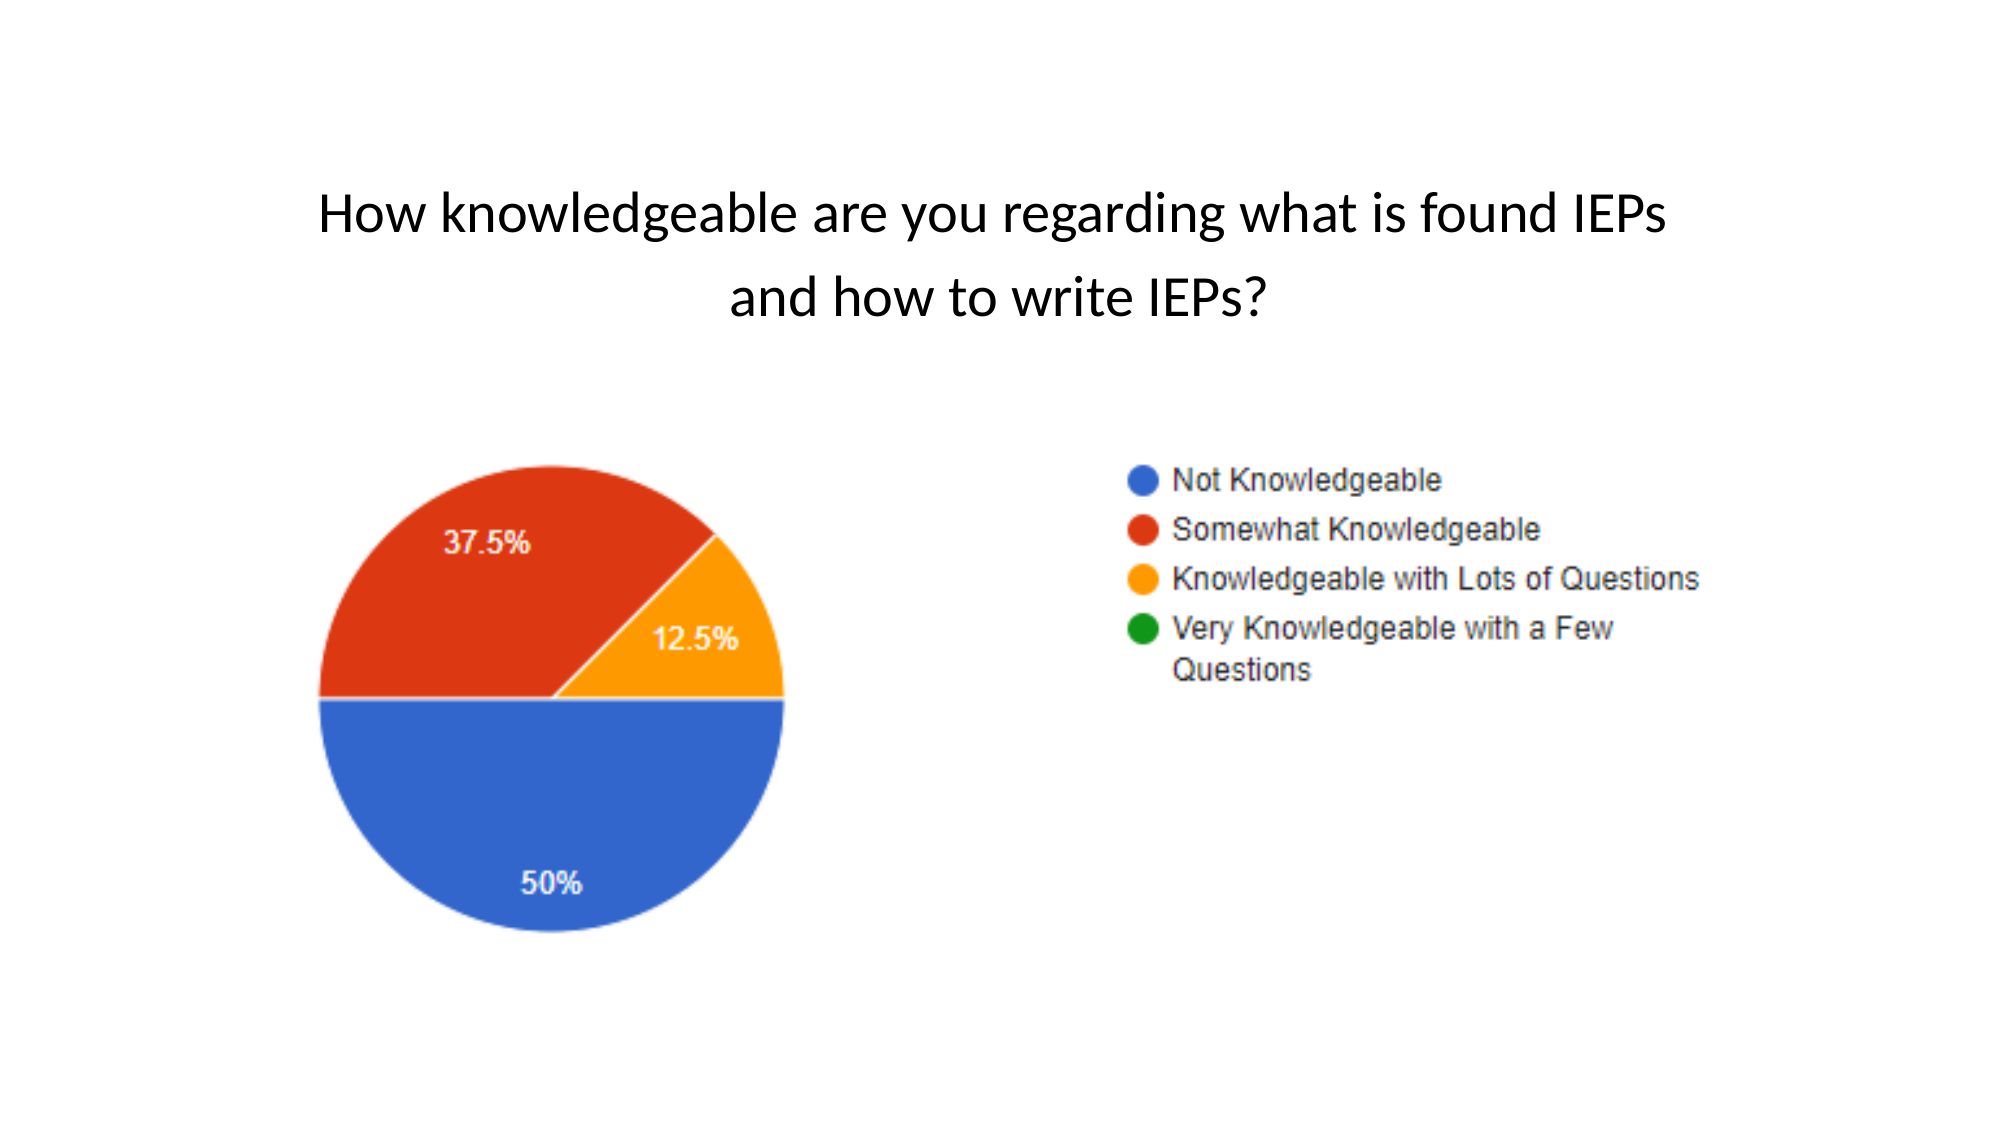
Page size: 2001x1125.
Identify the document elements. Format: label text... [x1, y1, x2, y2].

list How knowledgeable are you regarding what is found IEPs and how to write IEPs? [137, 174, 1863, 1014]
picture [201, 380, 1798, 965]
